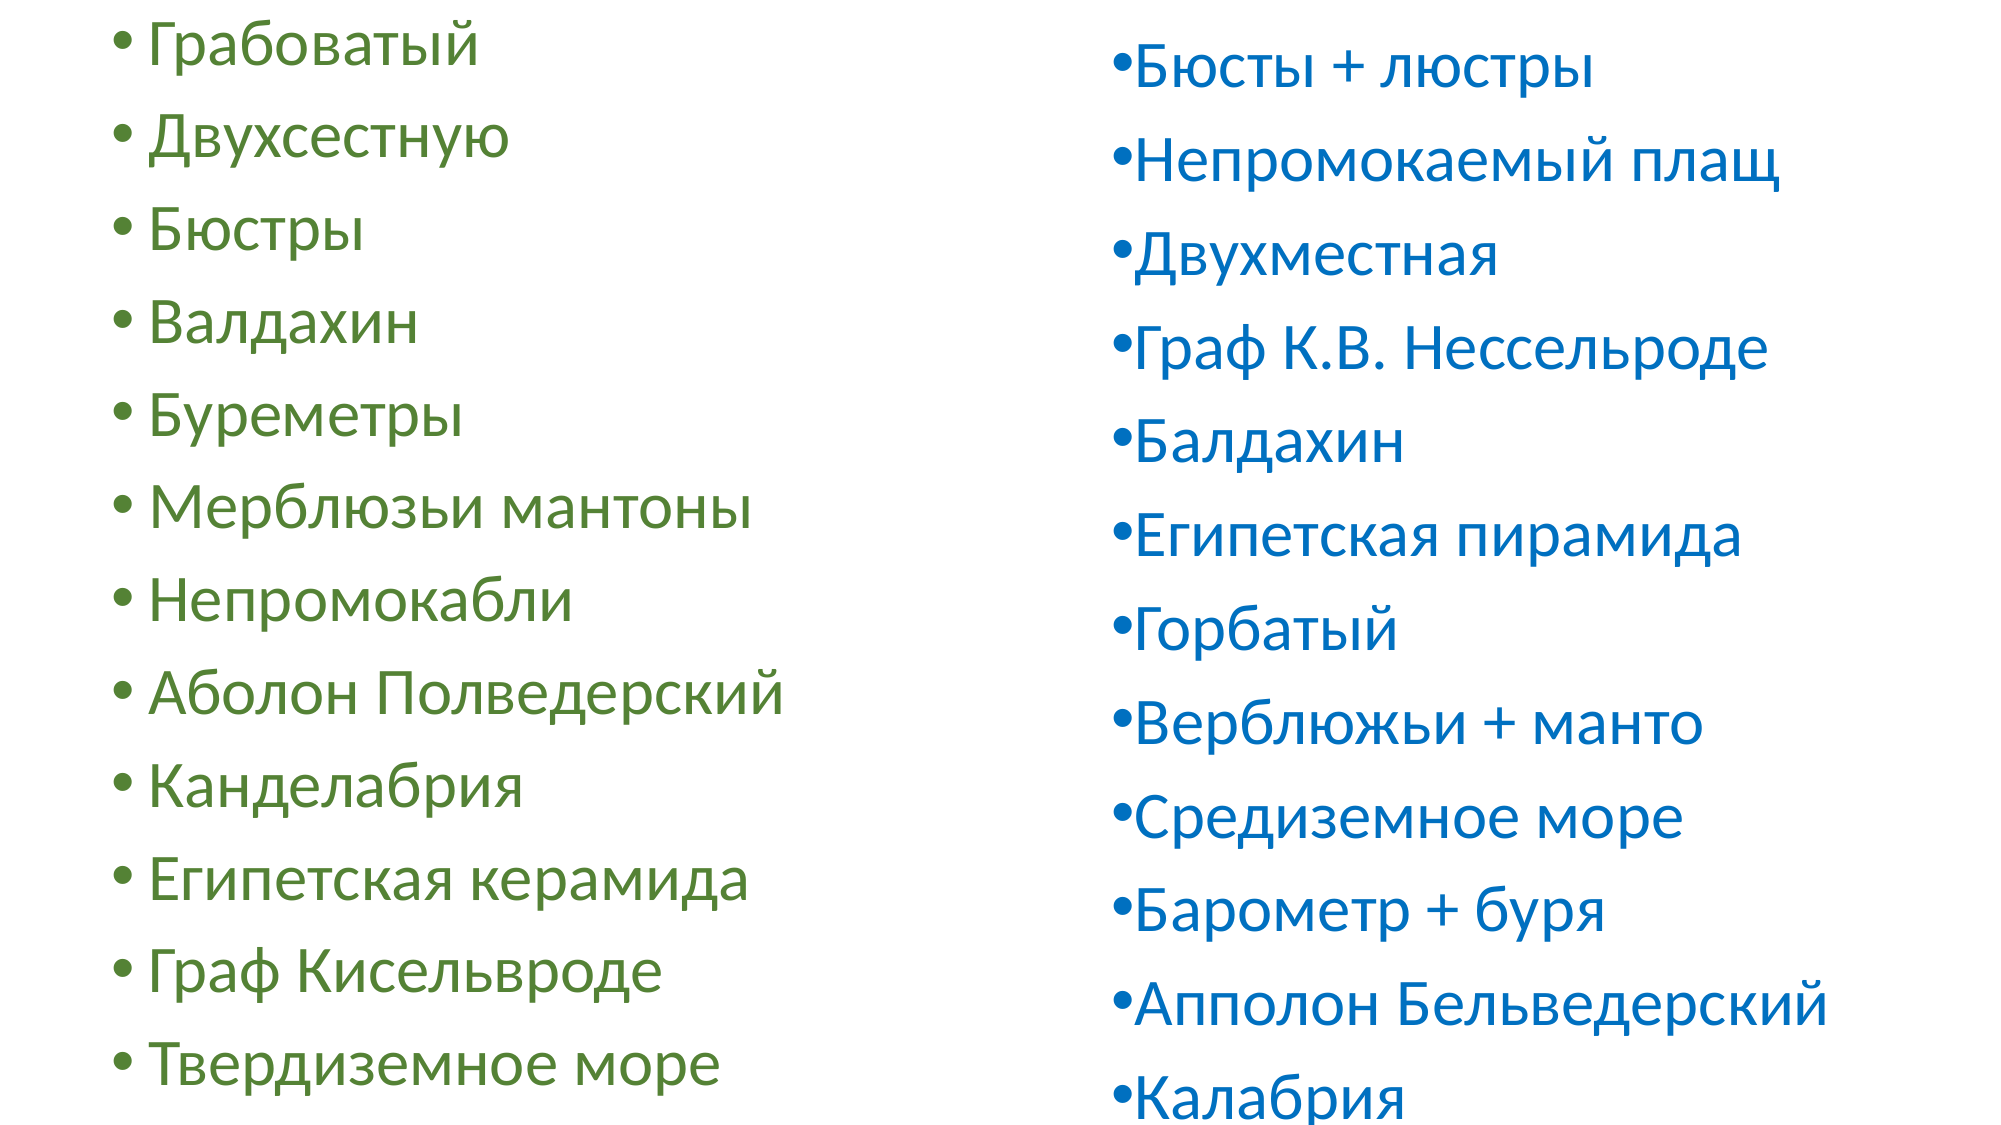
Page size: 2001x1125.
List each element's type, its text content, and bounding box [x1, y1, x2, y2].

list Грабоватый Двухсестную Бюстры Валдахин Буреметры Мерблюзьи мантоны Непромокабли Аболон Полведерский Канделабрия Египетская керамида Граф Кисельвроде Твердиземное море [96, 0, 1096, 756]
text_box Бюсты + люстры Непромокаемый плащ Двухместная Граф К.В. Нессельроде Балдахин Египетская пирамида Горбатый Верблюжьи + манто Средиземное море Барометр + буря Апполон Бельведерский Калабрия [1096, 0, 2000, 1125]
